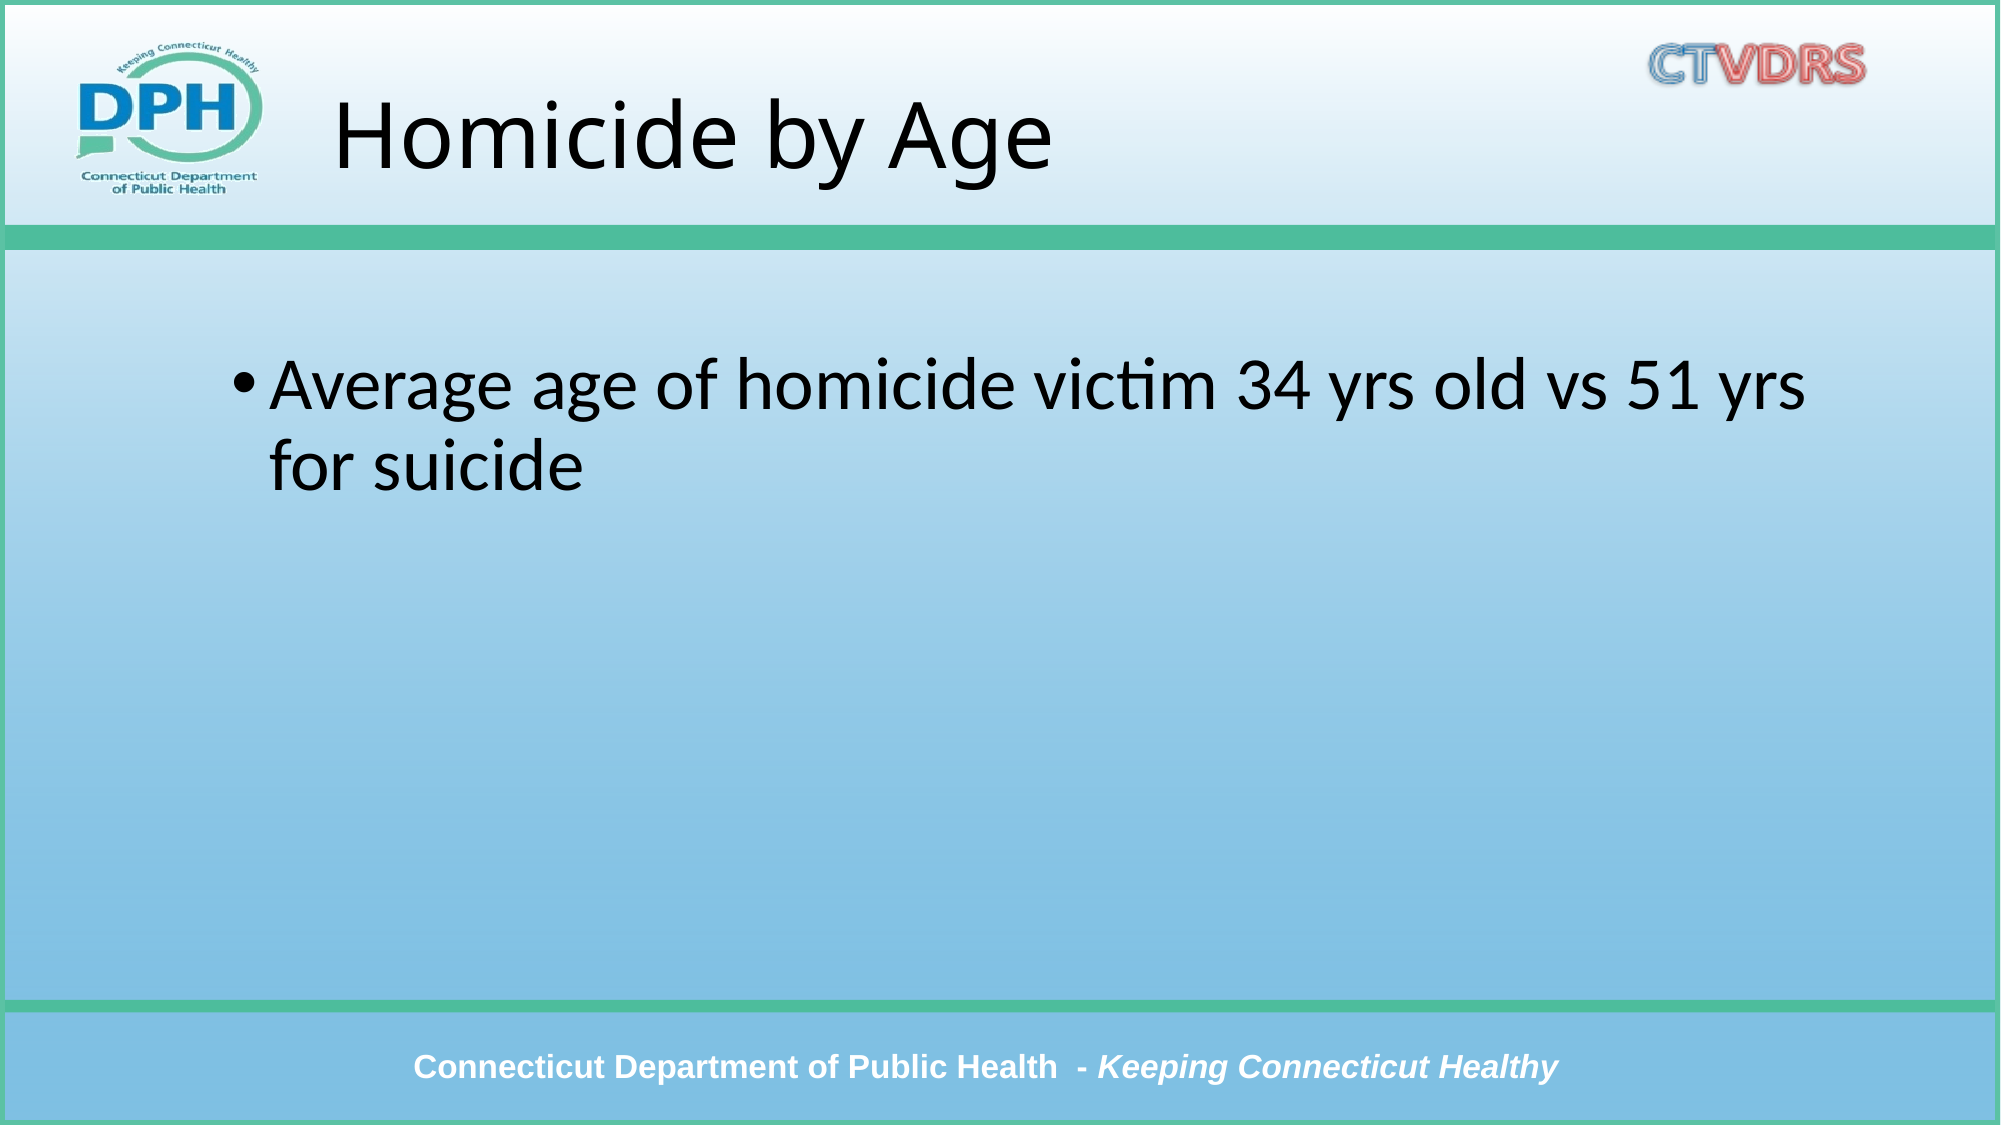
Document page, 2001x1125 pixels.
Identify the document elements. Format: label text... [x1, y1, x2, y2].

list Average age of homicide victim 34 yrs old vs 51 yrs for suicide [216, 337, 1900, 963]
picture [1631, 20, 1910, 114]
title Homicide by Age [316, 45, 1900, 233]
picture [66, 37, 270, 199]
